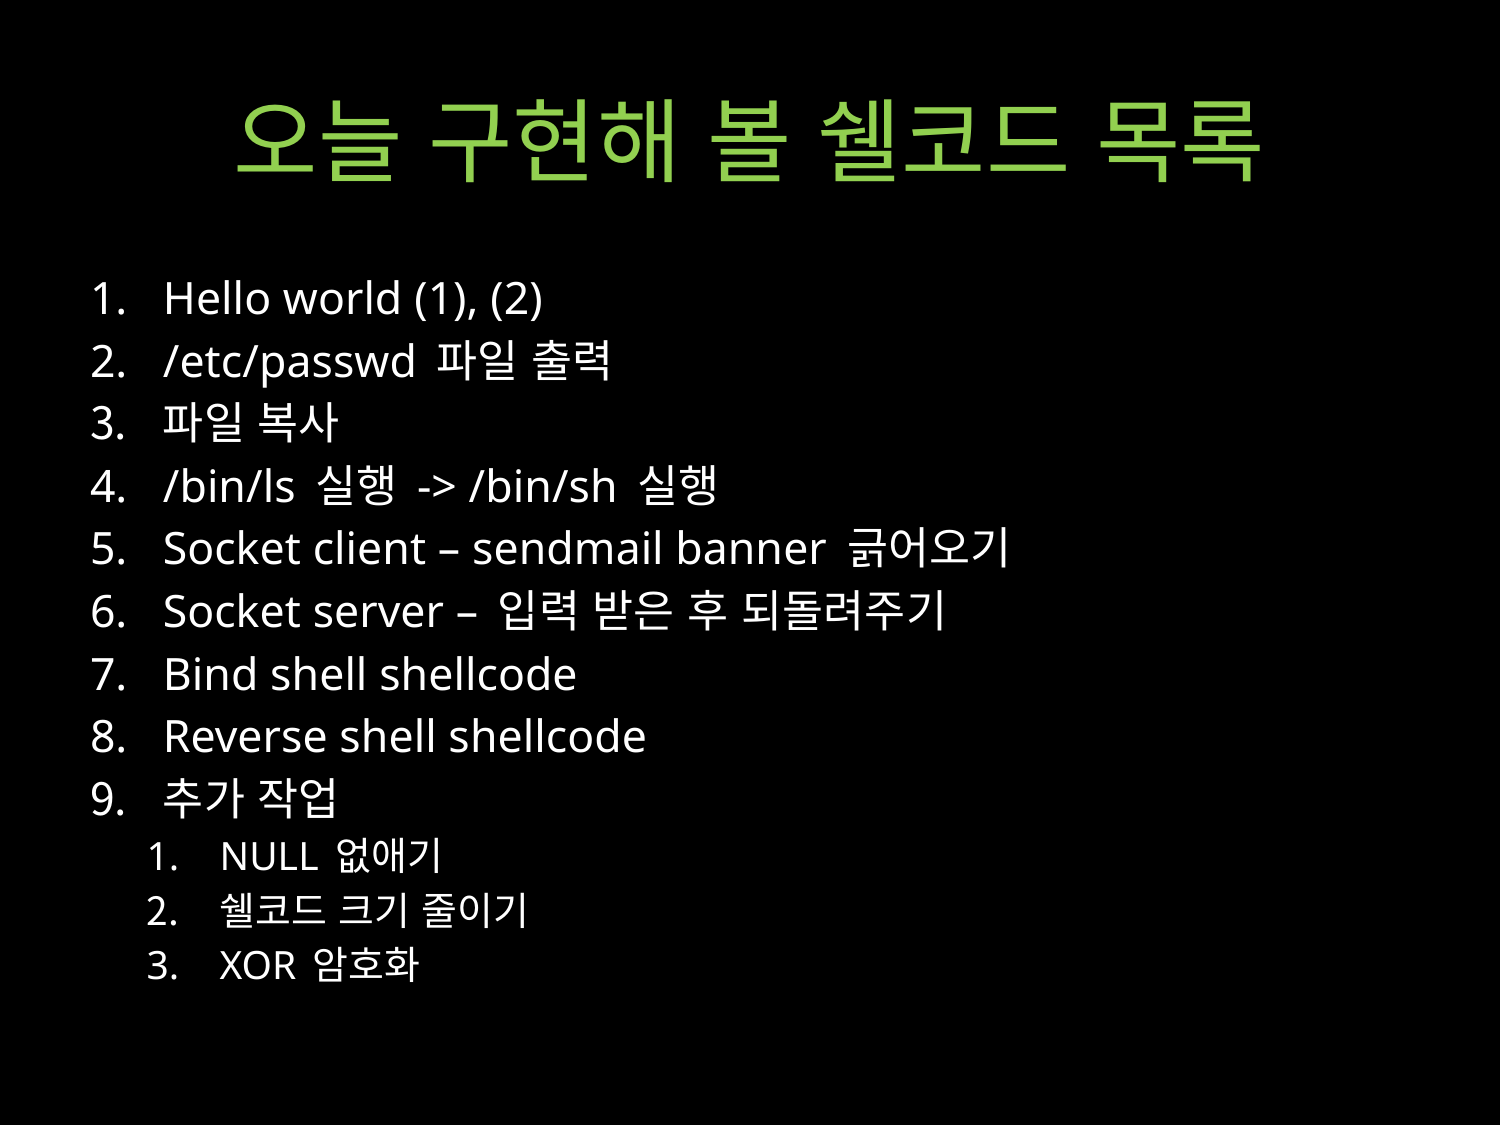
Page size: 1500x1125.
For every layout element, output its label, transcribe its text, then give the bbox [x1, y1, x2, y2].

title 오늘 구현해 볼 쉘코드 목록 [75, 45, 1425, 233]
list Hello world (1), (2) /etc/passwd 파일 출력 파일 복사 /bin/ls 실행 -> /bin/sh 실행 Socket client – sendmail banner 긁어오기 Socket server – 입력 받은 후 되돌려주기 Bind shell shellcode Reverse shell shellcode 추가 작업 NULL 없애기 쉘코드 크기 줄이기 XOR 암호화 [75, 262, 1425, 1005]
